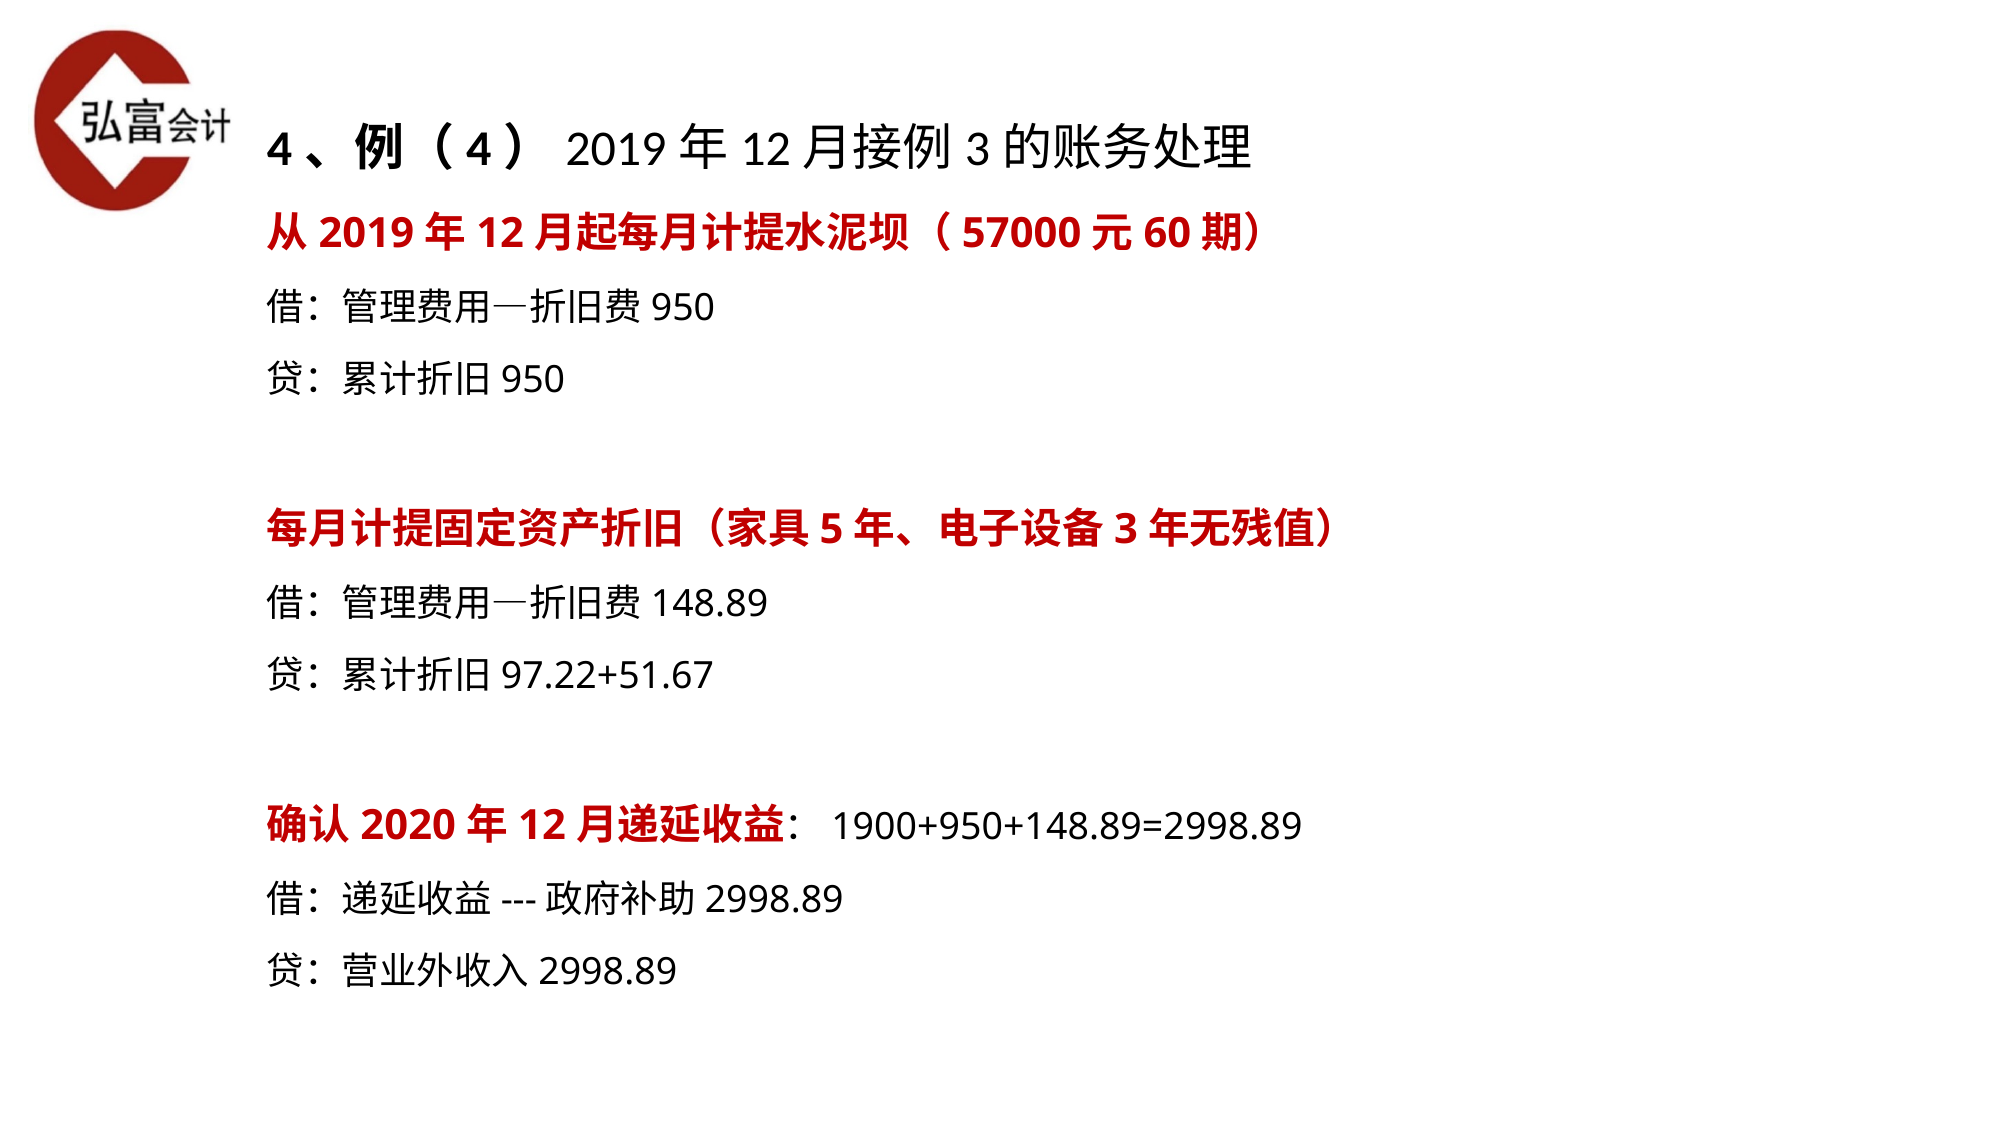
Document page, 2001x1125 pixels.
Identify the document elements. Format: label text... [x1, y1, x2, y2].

picture [28, 9, 234, 239]
text_box 4、例（4）2019年12月接例3的账务处理 从2019年12月起每月计提水泥坝（57000元60期） 借：管理费用—折旧费950 贷：累计折旧950 每月计提固定资产折旧（家具5年、电子设备3年无残值） 借：管理费用—折旧费148.89 贷：累计折旧97.22+51.67 确认2020年12月递延收益：1900+950+148.89=2998.89 借：递延收益---政府补助2998.89 贷：营业外收入2998.89 [252, 72, 1817, 1000]
